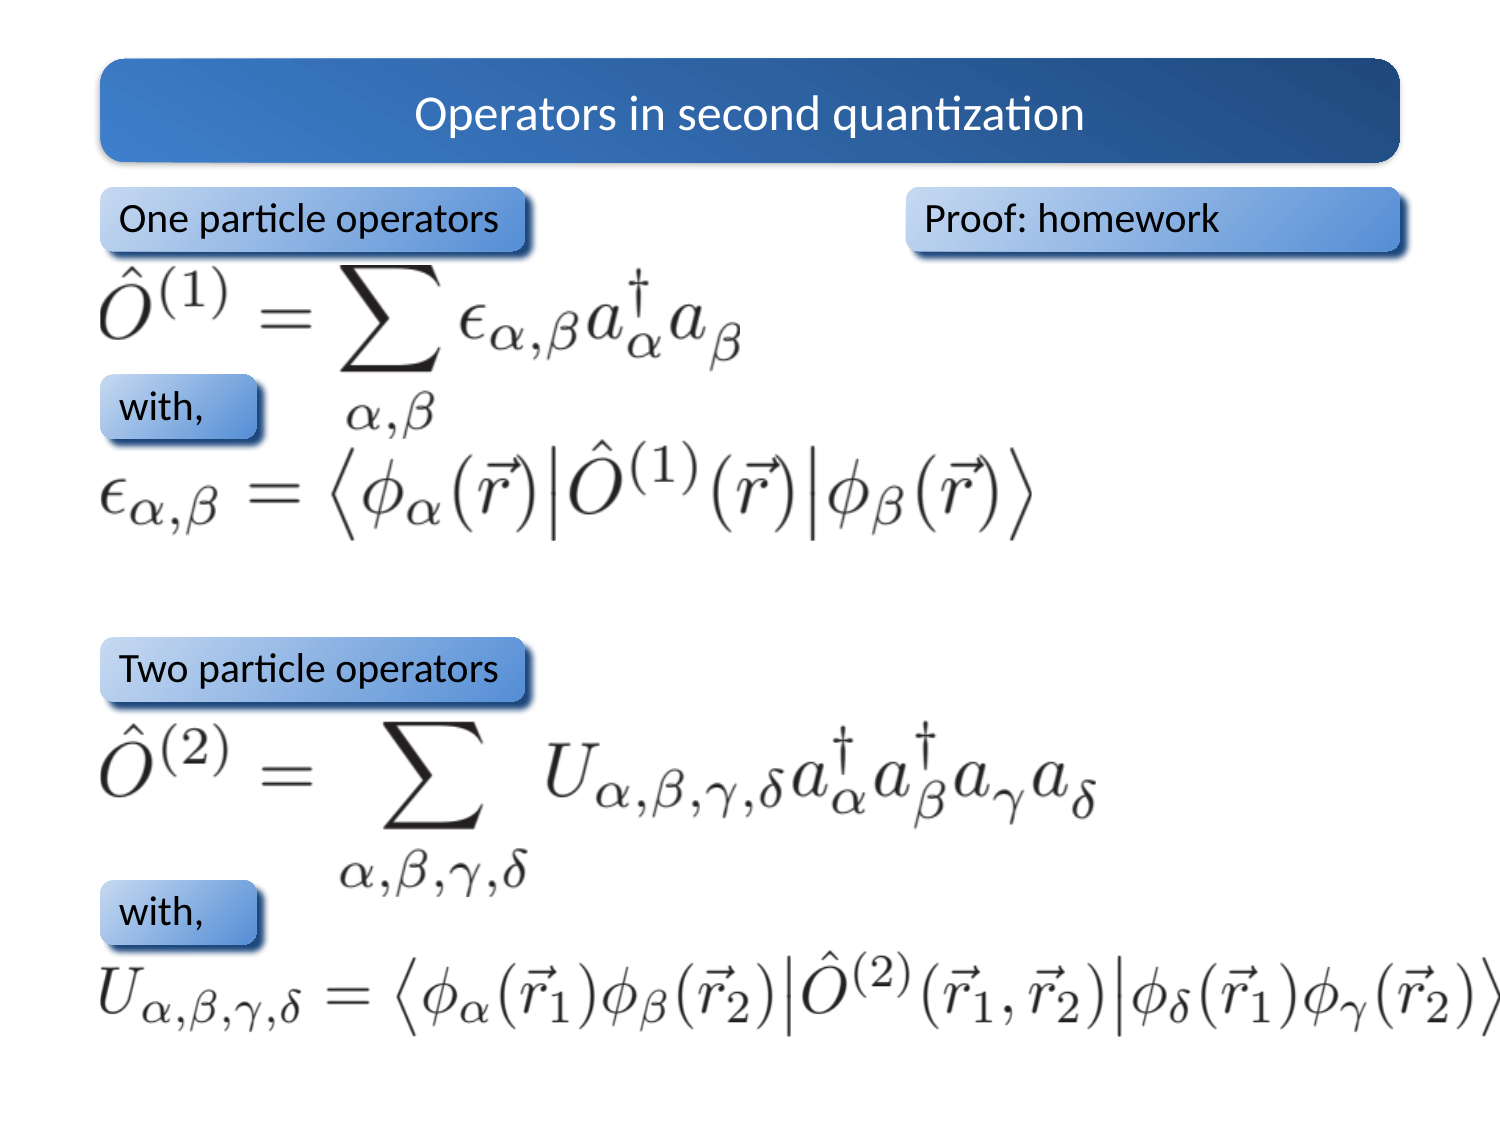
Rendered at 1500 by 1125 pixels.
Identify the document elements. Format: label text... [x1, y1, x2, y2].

text_box Proof: homework [905, 186, 1401, 252]
text_box Two particle operators [99, 636, 526, 703]
picture [100, 949, 1500, 1037]
text_box with, [99, 903, 258, 946]
text_box Operators in second quantization [99, 58, 1401, 164]
text_box One particle operators [99, 186, 526, 252]
picture [100, 265, 1032, 541]
picture [100, 719, 1097, 897]
